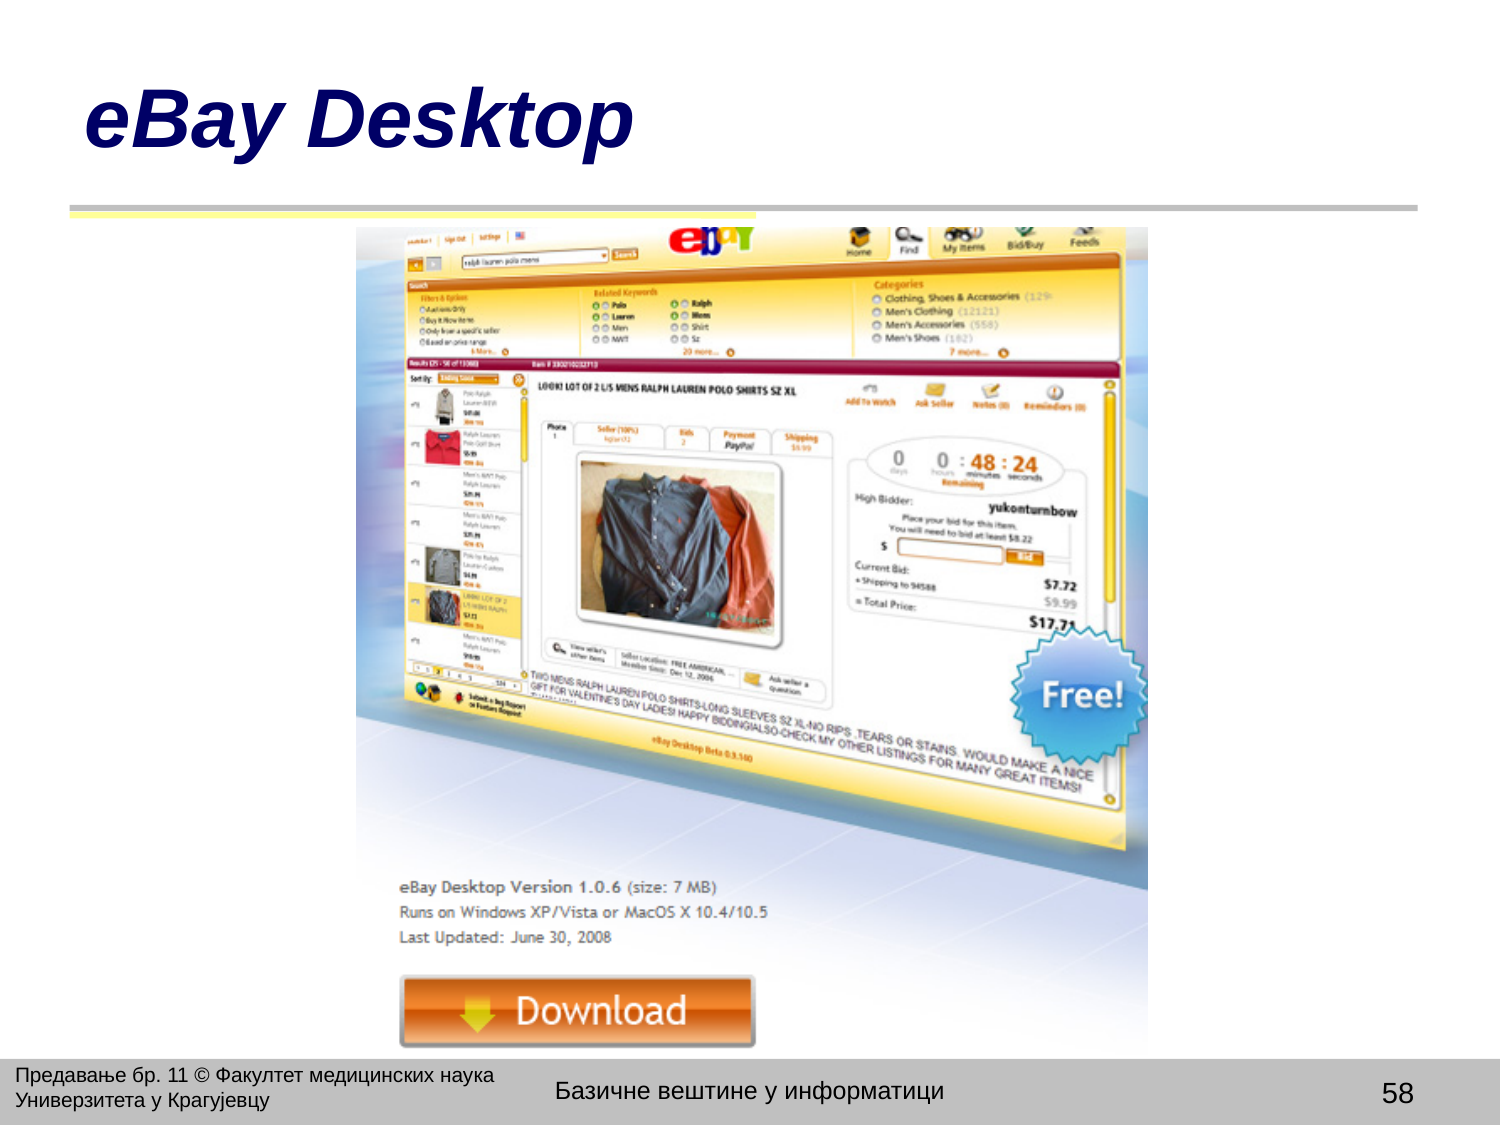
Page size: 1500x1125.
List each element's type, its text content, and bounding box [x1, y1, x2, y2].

footer Базичне вештине у информатици [512, 1066, 988, 1125]
picture [355, 227, 1149, 1055]
title еBay Desktop [69, 19, 1426, 208]
slide_number Предавање бр. 11 © Факултет медицинских наука Универзитета у Крагујевцу [0, 1053, 621, 1108]
slide_number 58 [1079, 1066, 1430, 1125]
